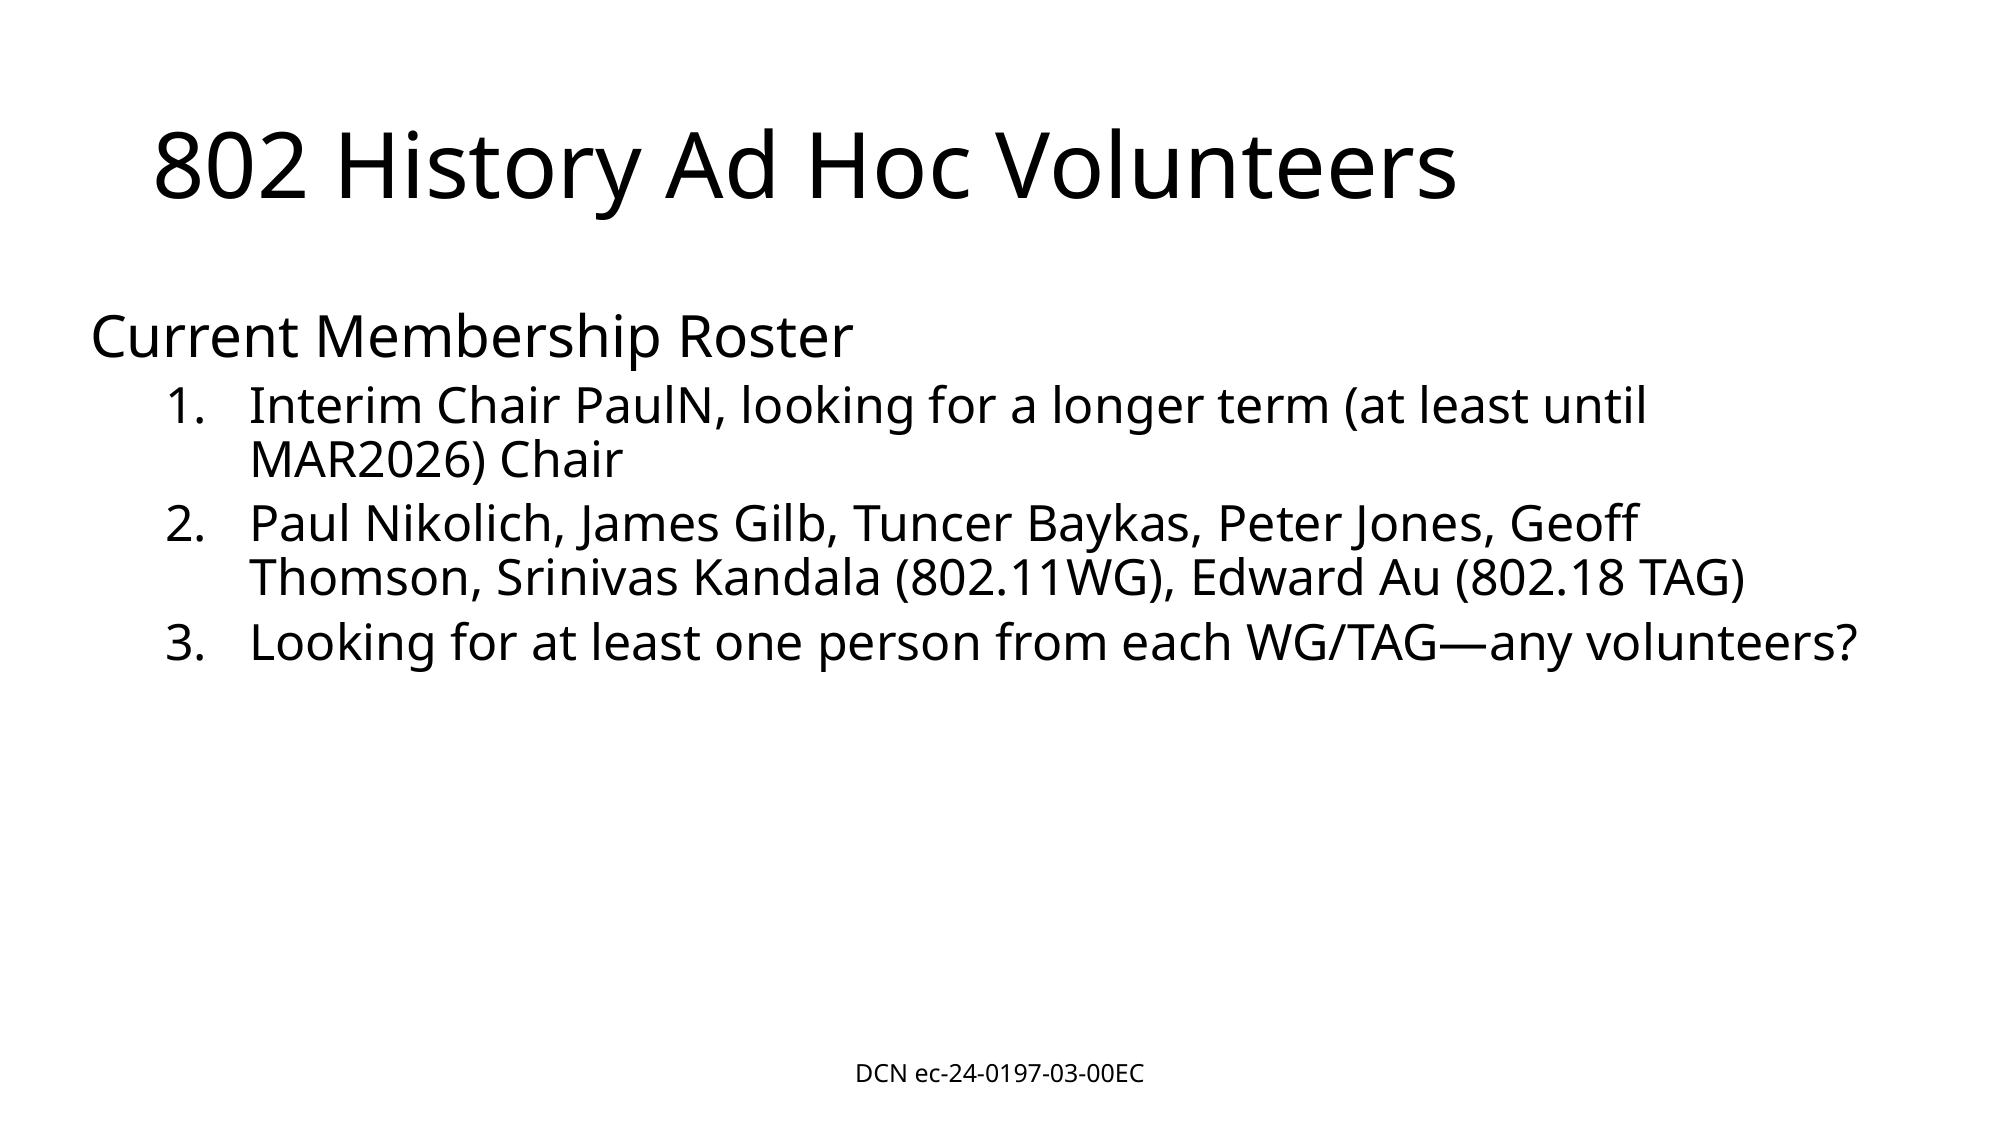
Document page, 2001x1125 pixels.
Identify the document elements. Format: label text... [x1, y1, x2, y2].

title 802 History Ad Hoc Volunteers [137, 59, 1863, 278]
list Current Membership Roster Interim Chair PaulN, looking for a longer term (at least until MAR2026) Chair Paul Nikolich, James Gilb, Tuncer Baykas, Peter Jones, Geoff Thomson, Srinivas Kandala (802.11WG), Edward Au (802.18 TAG) Looking for at least one person from each WG/TAG—any volunteers? [75, 299, 1887, 1014]
footer DCN ec-24-0197-03-00EC [662, 1042, 1338, 1103]
